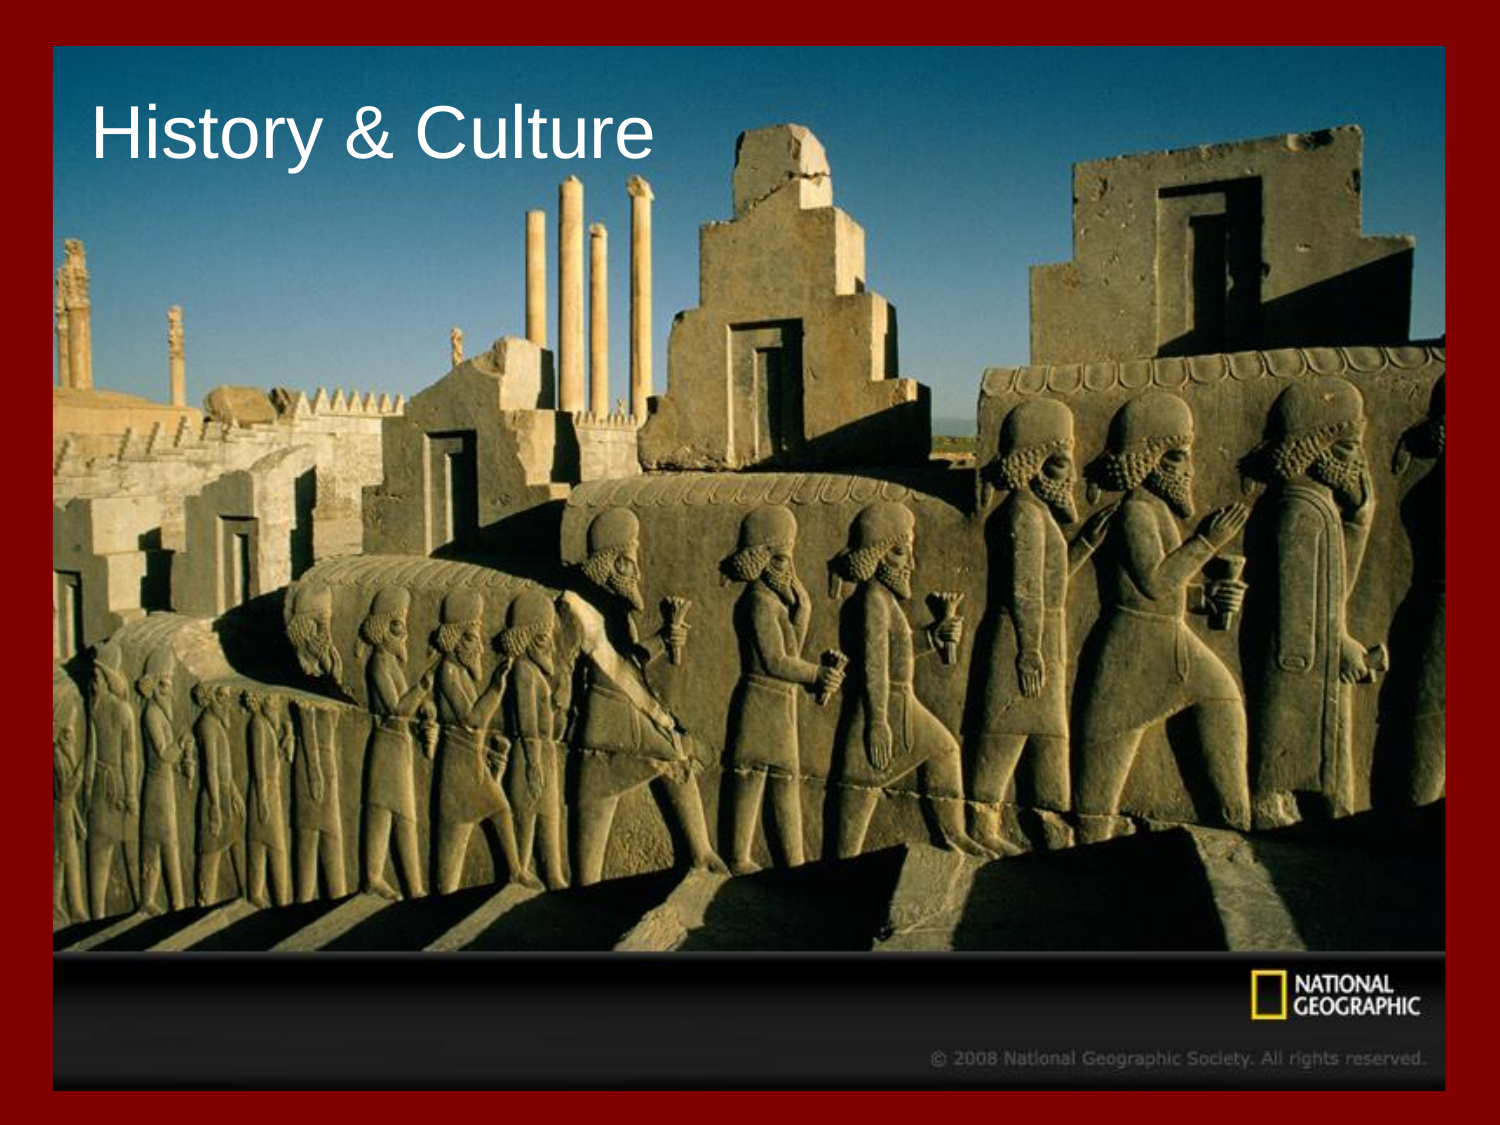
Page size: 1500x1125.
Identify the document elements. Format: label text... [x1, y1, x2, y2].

text_box [52, 46, 1446, 1091]
text_box History & Culture [75, 68, 1434, 298]
